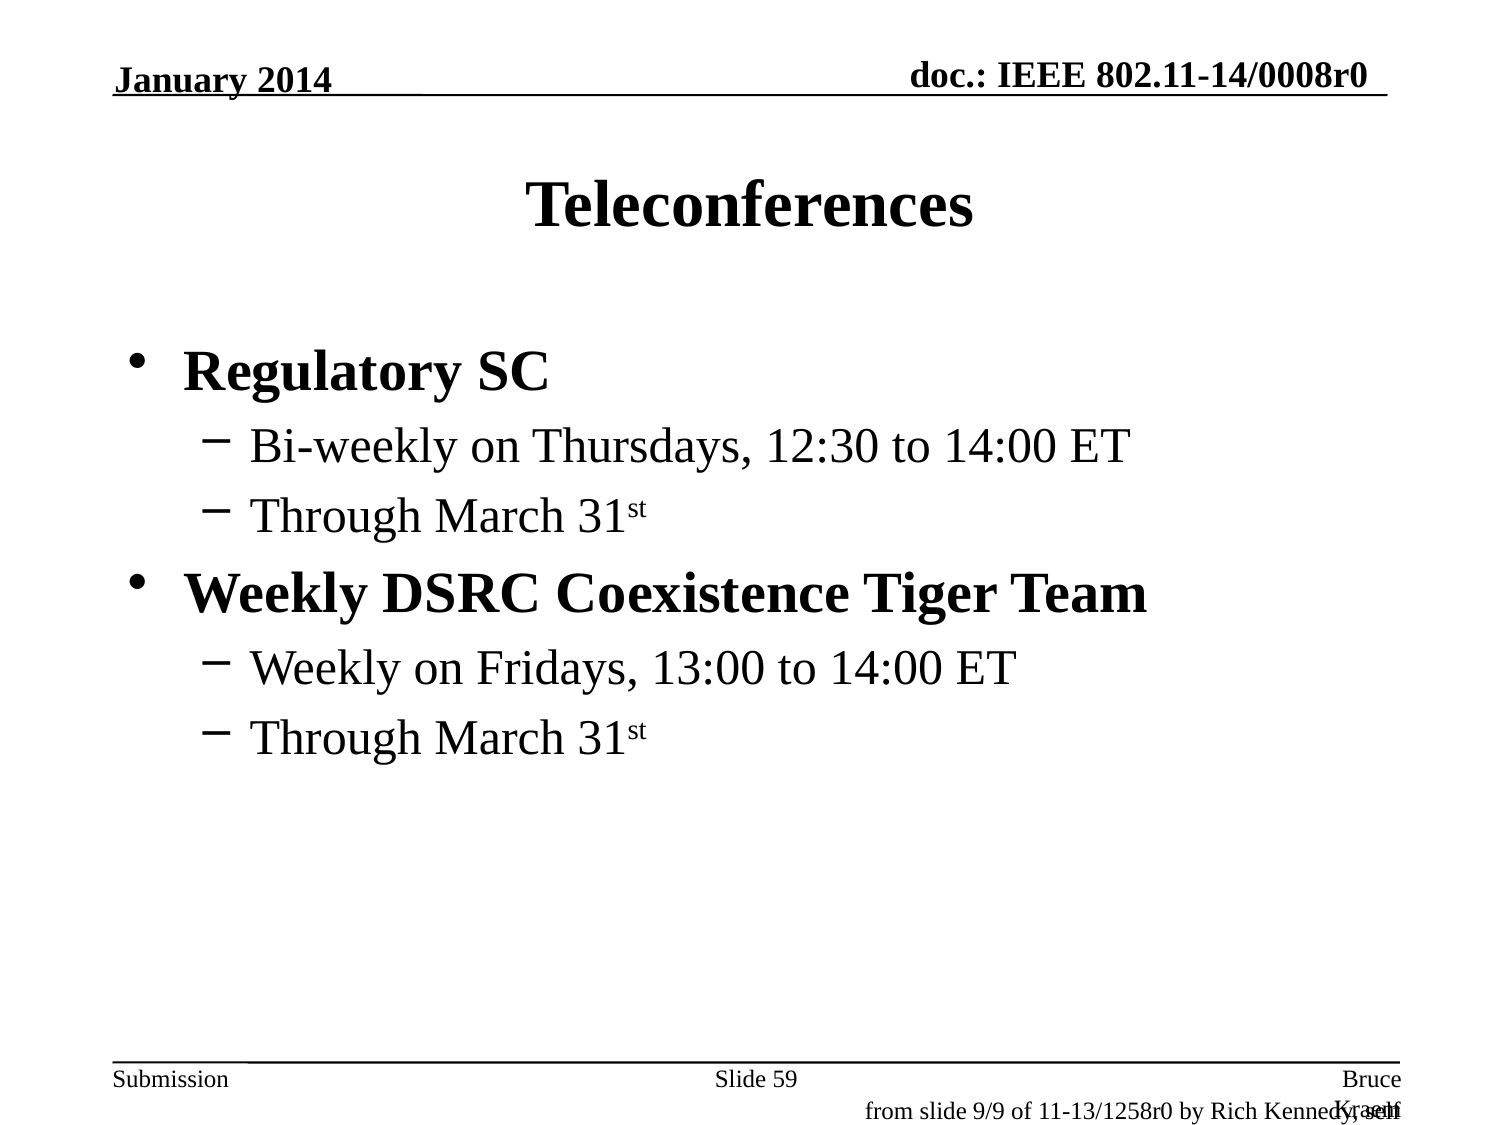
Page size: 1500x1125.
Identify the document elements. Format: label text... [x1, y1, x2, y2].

text_box from slide 9/9 of 11-13/1258r0 by Rich Kennedy, self [343, 1087, 1417, 1125]
slide_number Slide 59 [712, 1062, 800, 1087]
title Teleconferences [112, 112, 1388, 288]
list Regulatory SC Bi-weekly on Thursdays, 12:30 to 14:00 ET Through March 31st Weekly DSRC Coexistence Tiger Team Weekly on Fridays, 13:00 to 14:00 ET Through March 31st [112, 324, 1388, 1000]
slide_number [114, 54, 374, 100]
footer Bruce Kraemer, Marvell [1325, 1062, 1402, 1087]
